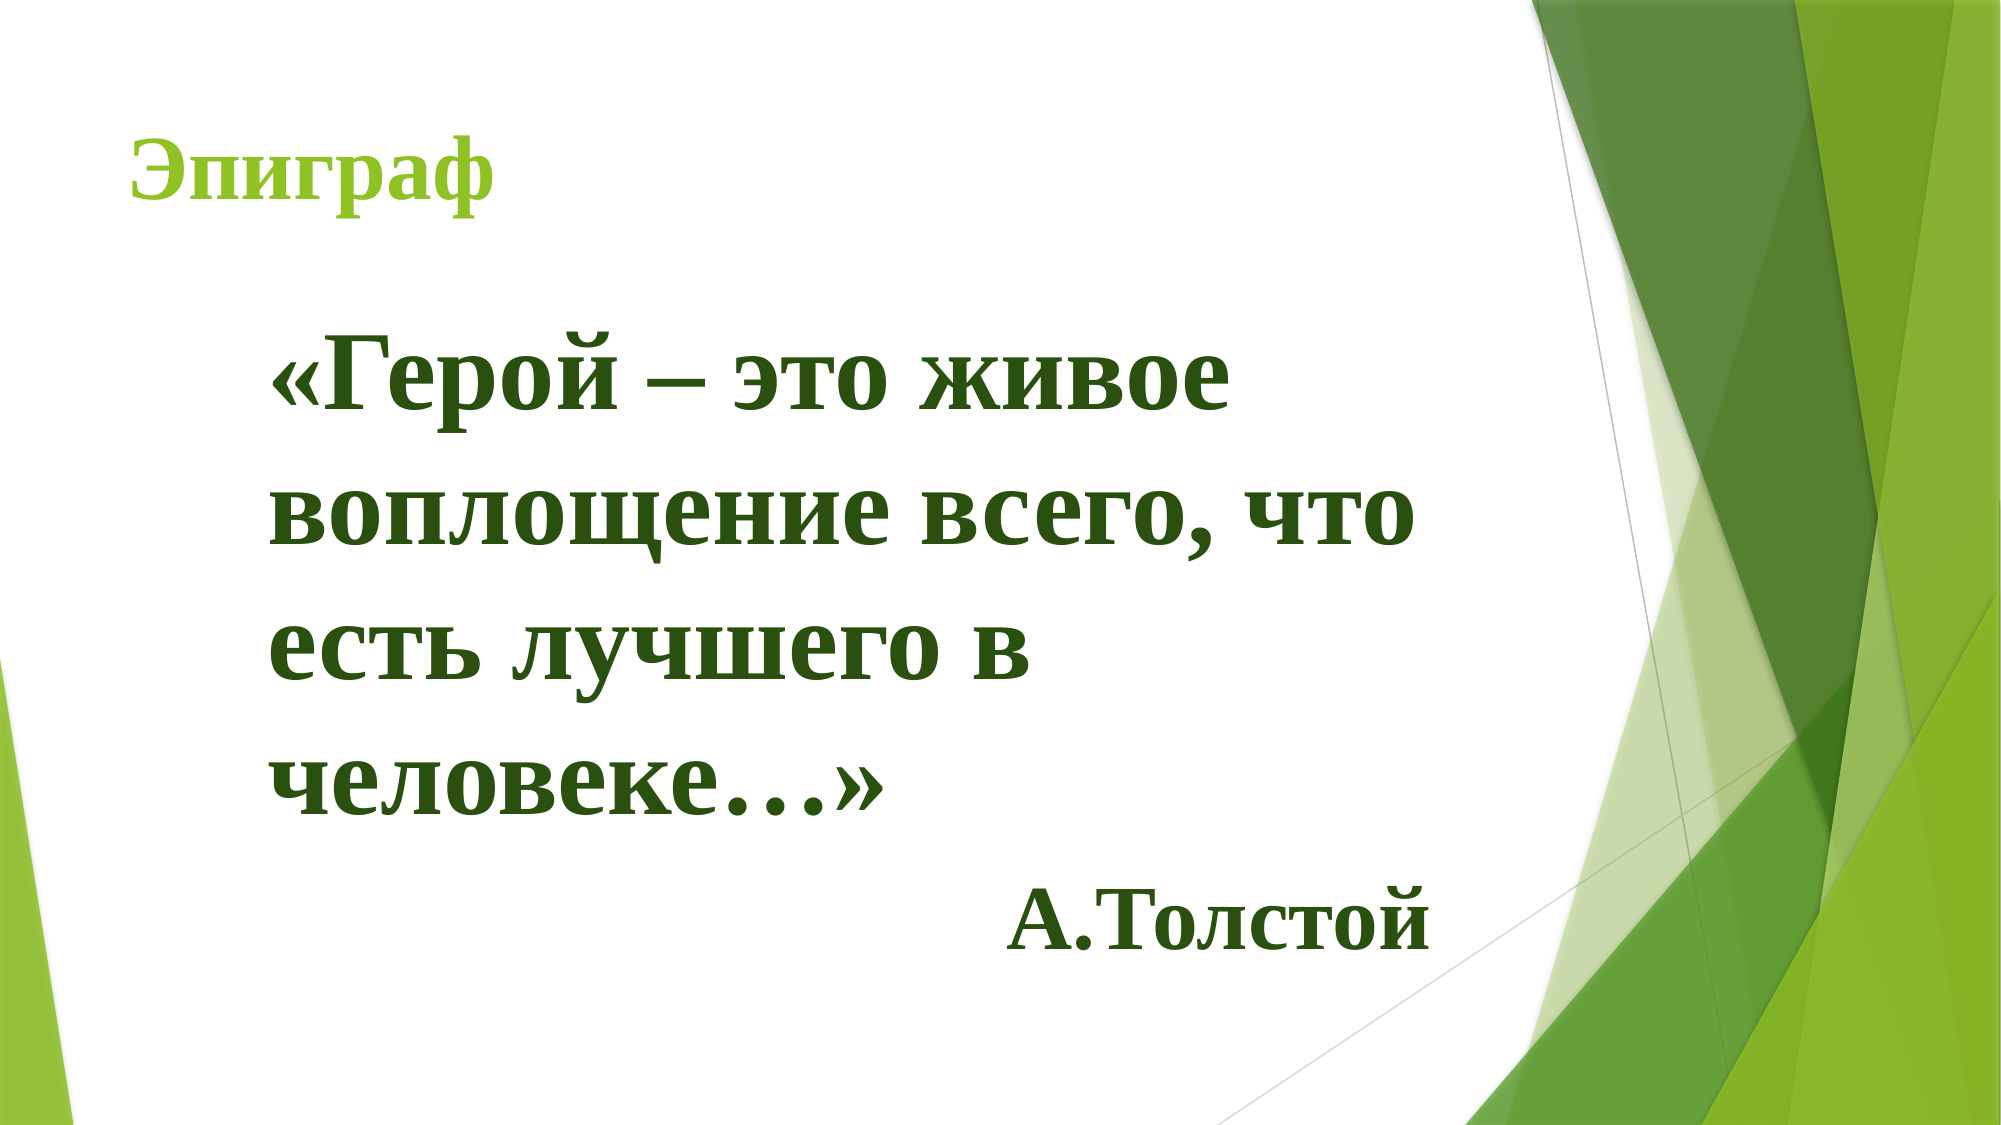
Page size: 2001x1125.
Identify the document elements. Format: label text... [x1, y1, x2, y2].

title Эпиграф [111, 99, 1522, 317]
list «Герой – это живое воплощение всего, что есть лучшего в человеке…» А.Толстой [252, 289, 1447, 991]
